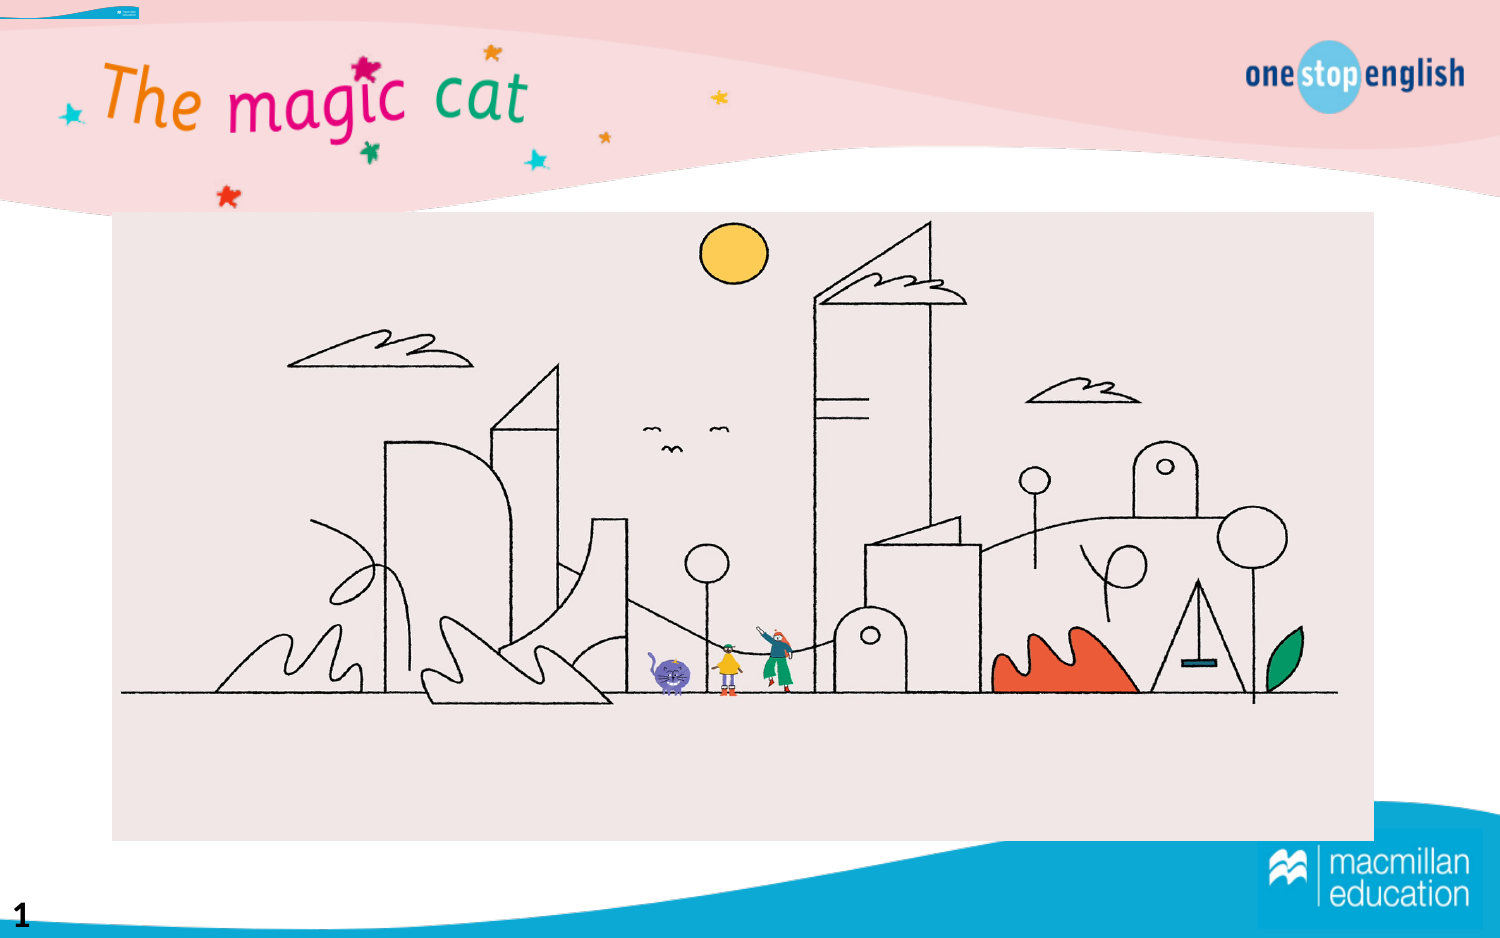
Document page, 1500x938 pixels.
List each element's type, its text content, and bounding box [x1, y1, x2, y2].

picture [111, 212, 1374, 841]
footer 1 [0, 887, 474, 938]
